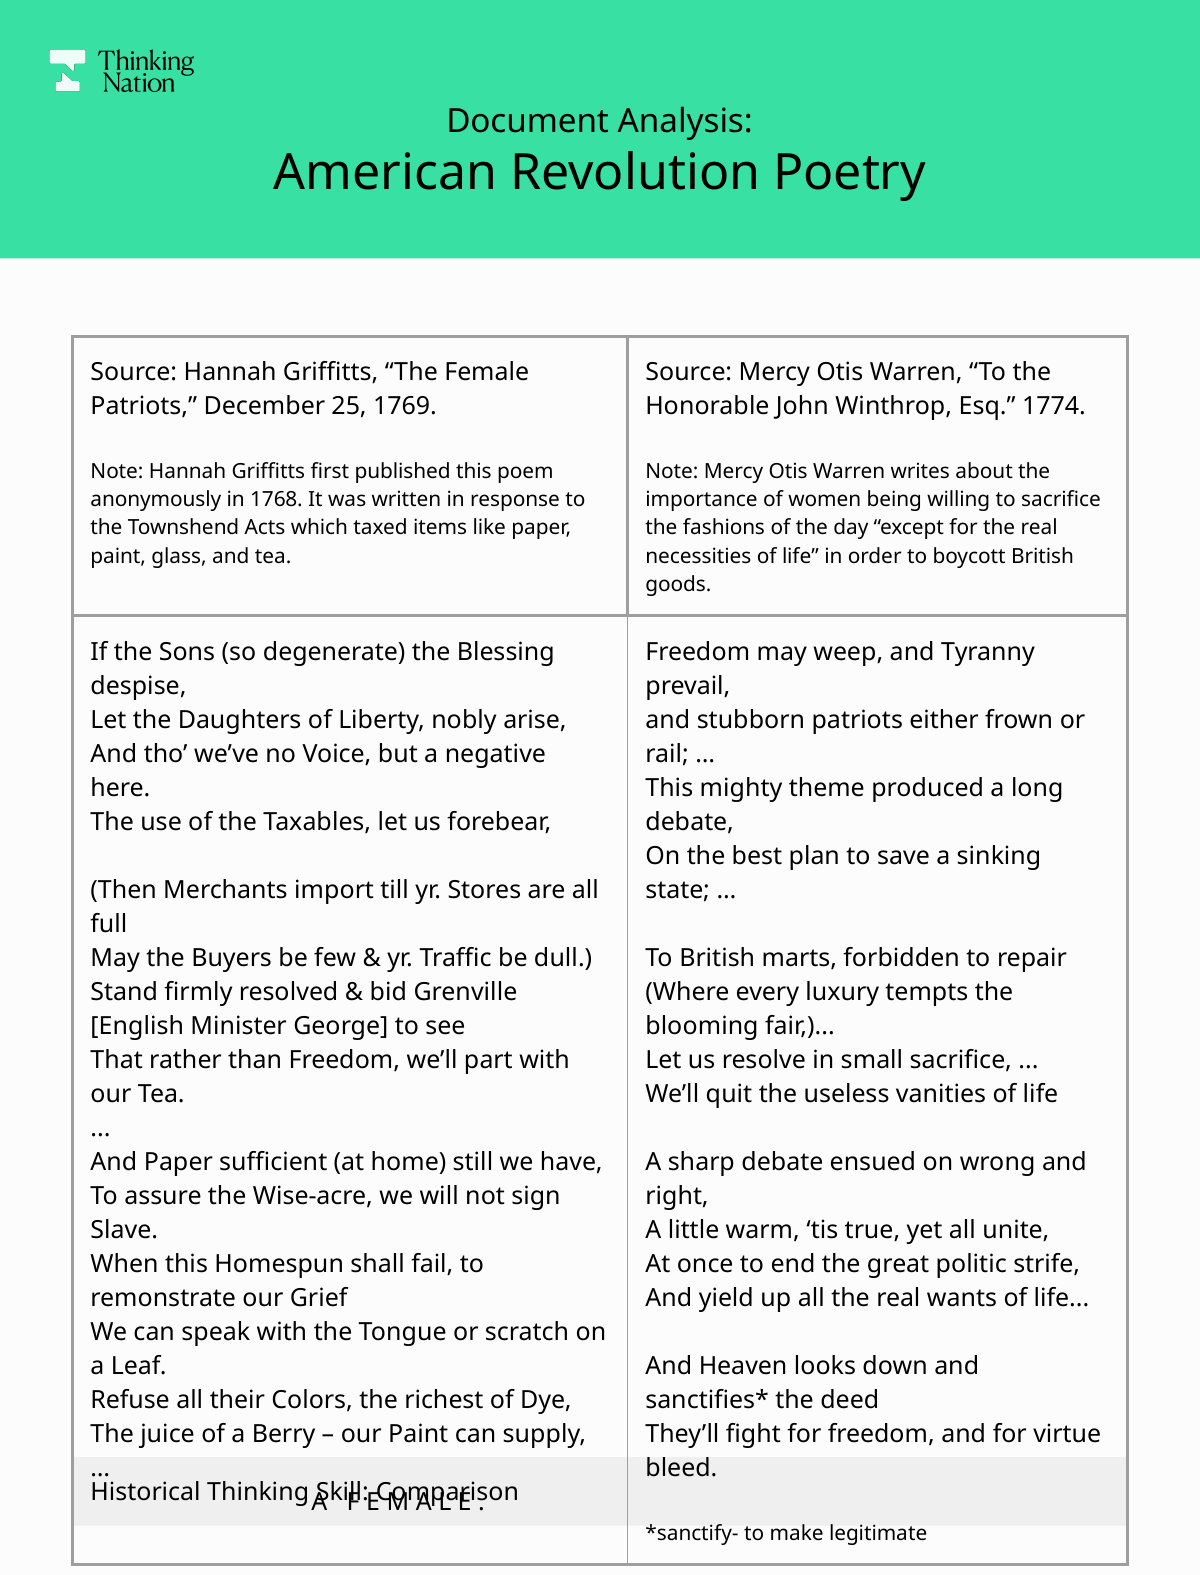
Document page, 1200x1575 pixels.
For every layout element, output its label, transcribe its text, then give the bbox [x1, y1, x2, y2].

text_box Document Analysis: American Revolution Poetry [0, 0, 1200, 259]
table_header Source: Mercy Otis Warren, “To the Honorable John Winthrop, Esq.” 1774. Note: Mercy Otis Warren writes about the importance of women being willing to sacrifice the fashions of the day “except for the real necessities of life” in order to boycott British goods. [629, 338, 1126, 614]
table_cell If the Sons (so degenerate) the Blessing despise, Let the Daughters of Liberty, nobly arise, And tho’ we’ve no Voice, but a negative here. The use of the Taxables, let us forebear, (Then Merchants import till yr. Stores are all full May the Buyers be few & yr. Traffic be dull.) Stand firmly resolved & bid Grenville [English Minister George] to see That rather than Freedom, we’ll part with our Tea. ... And Paper sufficient (at home) still we have, To assure the Wise-acre, we will not sign Slave. When this Homespun shall fail, to remonstrate our Grief We can speak with the Tongue or scratch on a Leaf. Refuse all their Colors, the richest of Dye, The juice of a Berry – our Paint can supply, … A F E M A L E . [74, 617, 627, 1563]
picture [33, 35, 199, 105]
table_header Source: Hannah Griffitts, “The Female Patriots,” December 25, 1769. Note: Hannah Griffitts first published this poem anonymously in 1768. It was written in response to the Townshend Acts which taxed items like paper, paint, glass, and tea. [74, 338, 626, 614]
table_cell Freedom may weep, and Tyranny prevail, and stubborn patriots either frown or rail; … This mighty theme produced a long debate, On the best plan to save a sinking state; … To British marts, forbidden to repair (Where every luxury tempts the blooming fair,)... Let us resolve in small sacrifice, ... We’ll quit the useless vanities of life A sharp debate ensued on wrong and right, A little warm, ‘tis true, yet all unite, At once to end the great politic strife, And yield up all the real wants of life... And Heaven looks down and sanctifies* the deed They’ll fight for freedom, and for virtue bleed. *sanctify- to make legitimate [628, 617, 1126, 1563]
